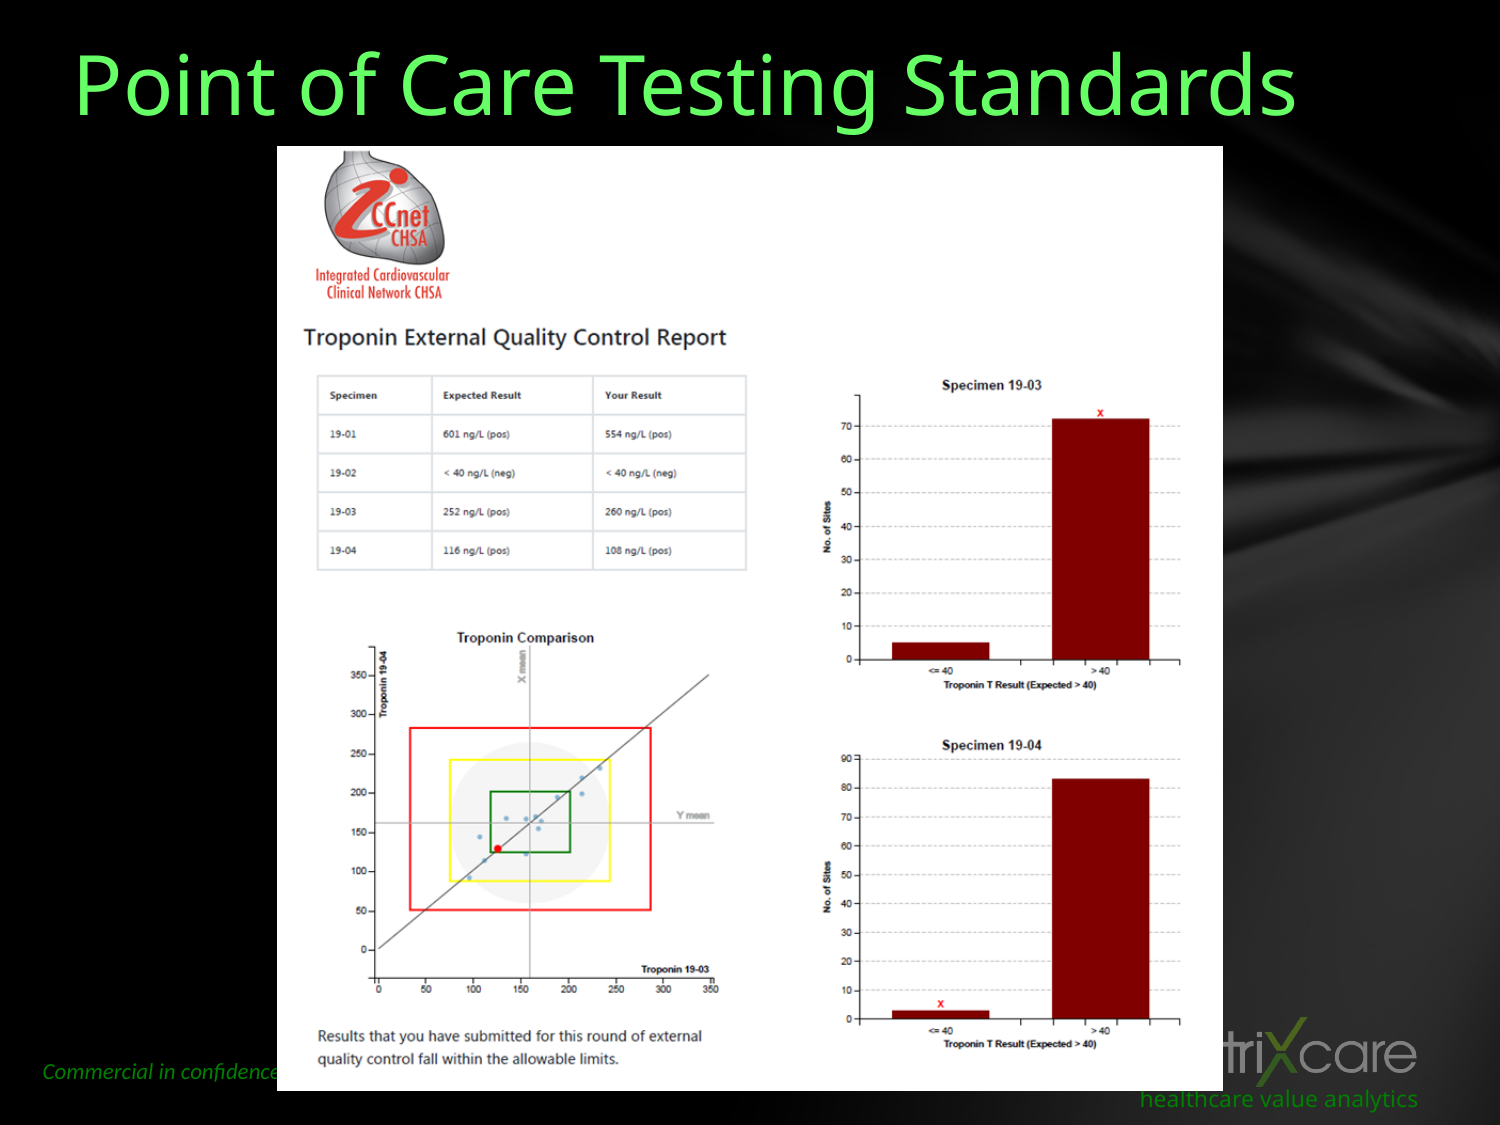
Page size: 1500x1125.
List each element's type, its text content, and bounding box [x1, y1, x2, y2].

title Point of Care Testing Standards [57, 19, 1318, 140]
picture [1118, 1011, 1440, 1094]
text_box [277, 146, 1223, 1091]
